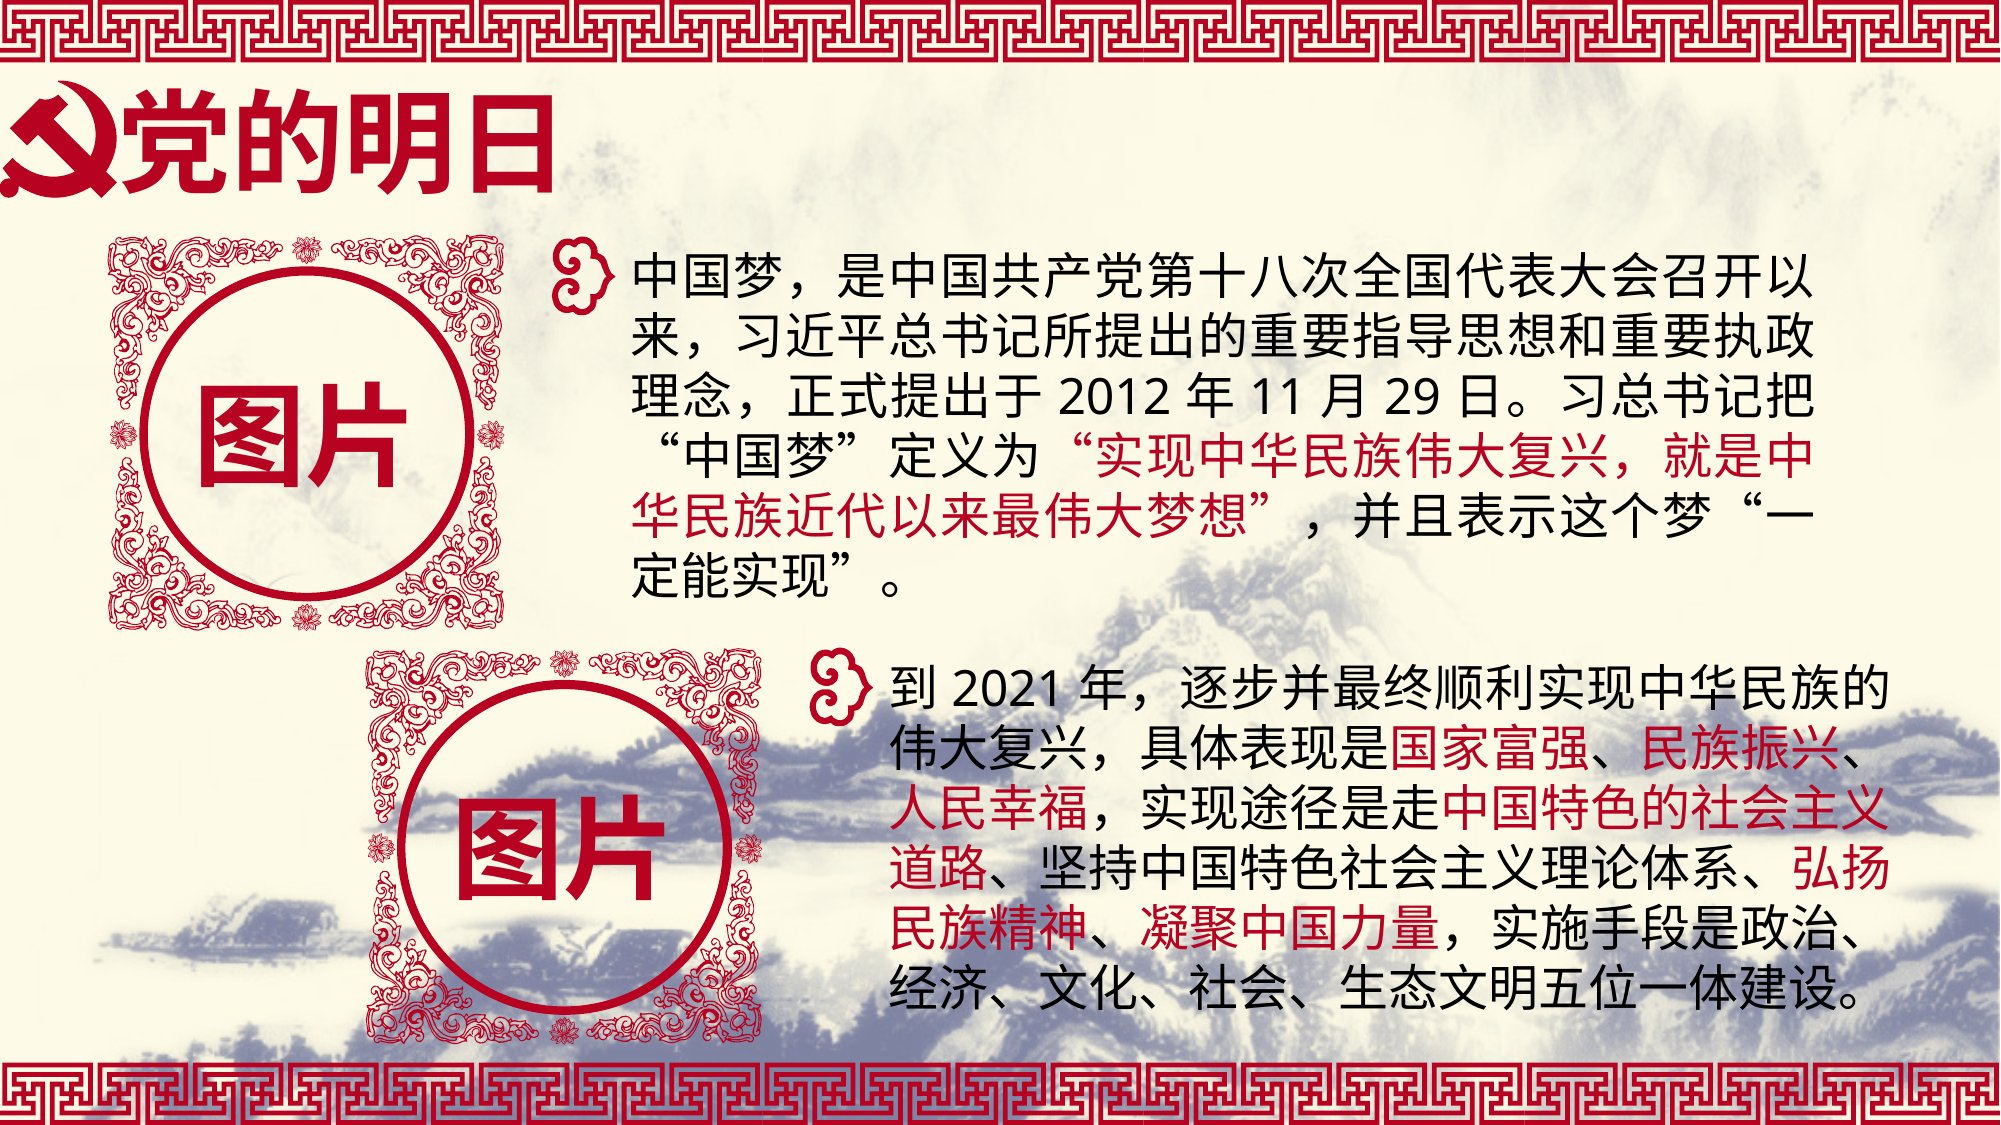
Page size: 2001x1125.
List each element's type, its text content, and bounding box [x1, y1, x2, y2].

text_box [809, 647, 873, 727]
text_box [0, 0, 2000, 63]
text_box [0, 64, 581, 217]
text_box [0, 1062, 2000, 1125]
text_box 到2021年，逐步并最终顺利实现中华民族的伟大复兴，具体表现是国家富强、民族振兴、人民幸福，实现途径是走中国特色的社会主义道路、坚持中国特色社会主义理论体系、弘扬民族精神、凝聚中国力量，实施手段是政治、经济、文化、社会、生态文明五位一体建设。 [873, 649, 1906, 1025]
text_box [107, 233, 505, 632]
text_box 中国梦，是中国共产党第十八次全国代表大会召开以来，习近平总书记所提出的重要指导思想和重要执政理念，正式提出于2012年11月29日。习总书记把“中国梦”定义为“实现中华民族伟大复兴，就是中华民族近代以来最伟大梦想”，并且表示这个梦“一定能实现”。 [615, 237, 1831, 613]
text_box [551, 236, 615, 316]
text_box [364, 647, 763, 1046]
